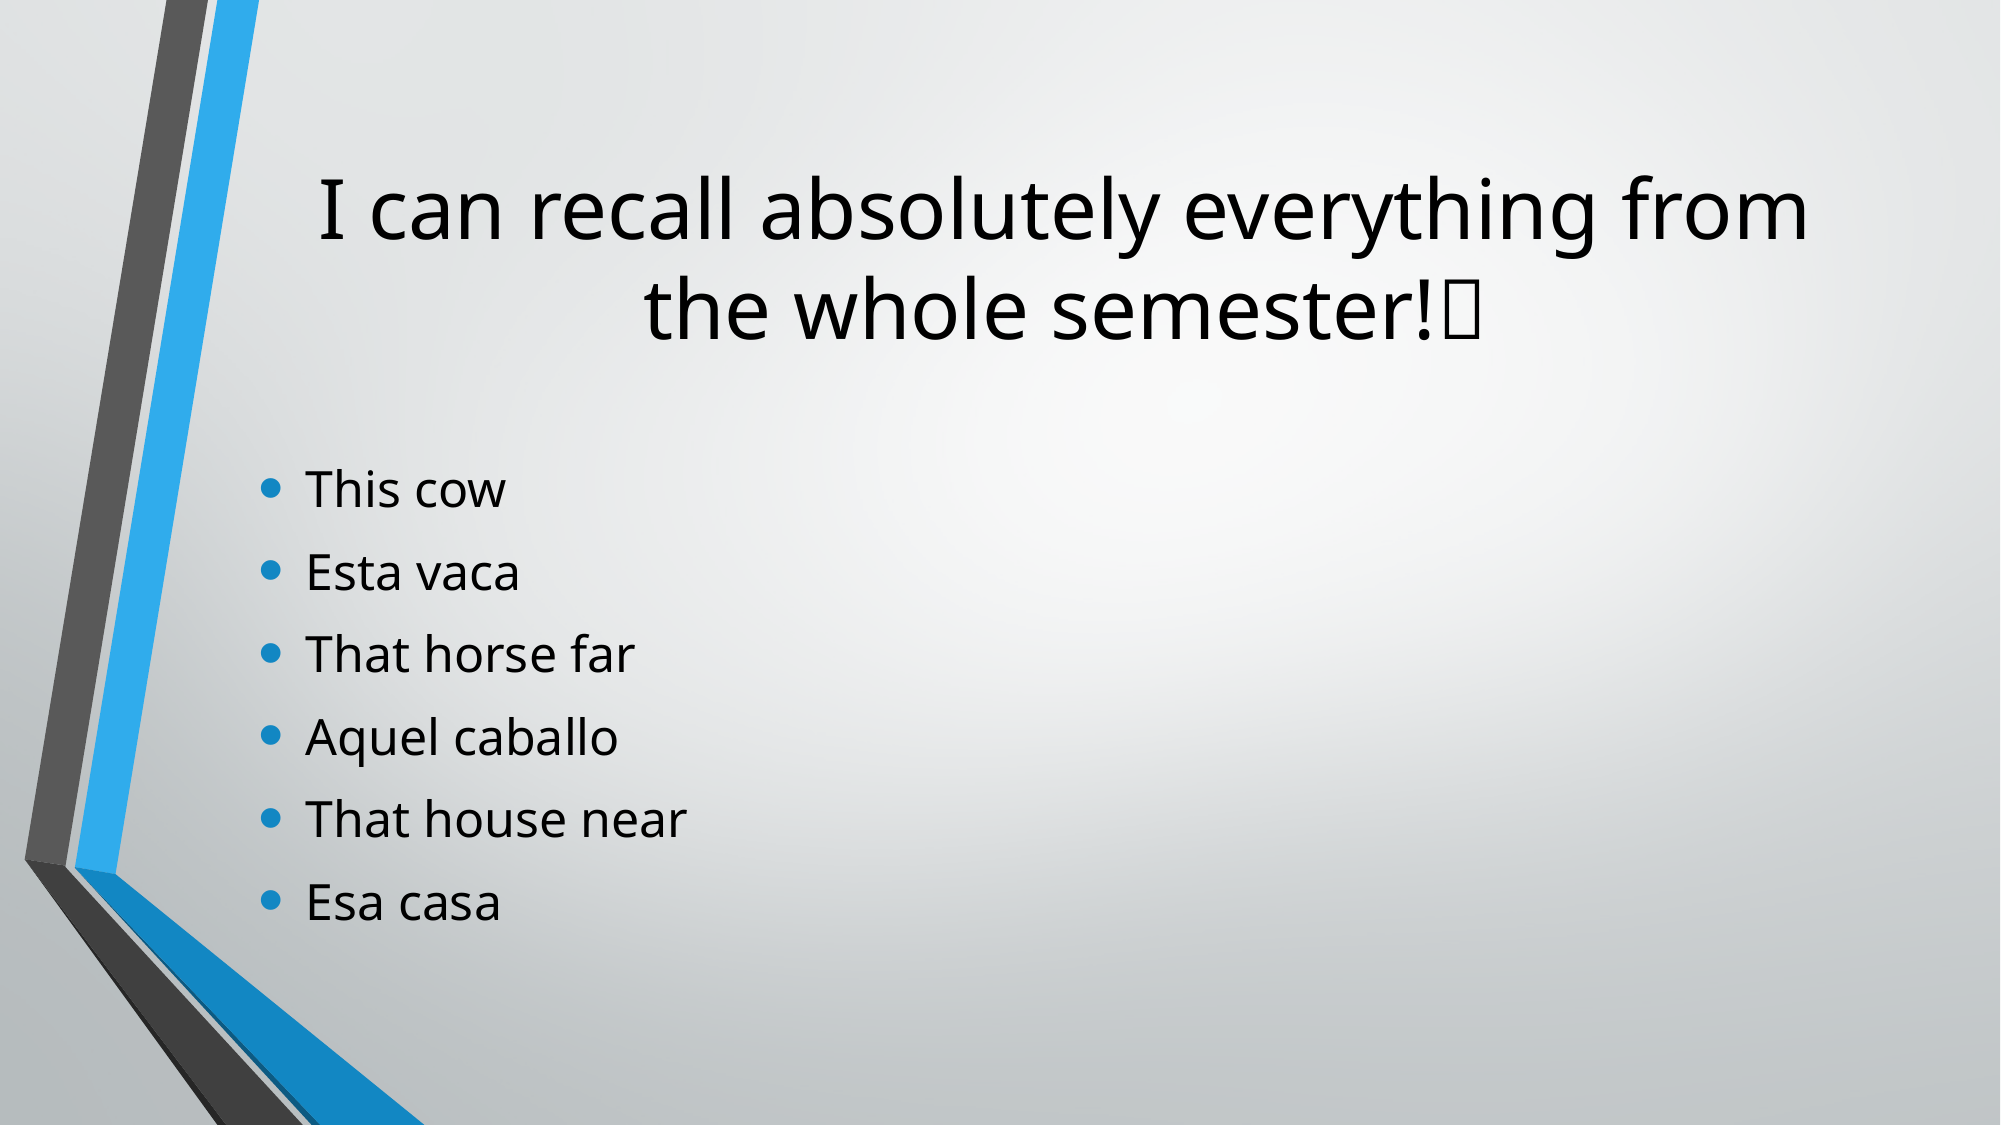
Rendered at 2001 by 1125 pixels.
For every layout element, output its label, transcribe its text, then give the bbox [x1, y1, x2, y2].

title I can recall absolutely everything from the whole semester! [243, 112, 1887, 400]
list This cow Esta vaca That horse far Aquel caballo That house near Esa casa [243, 437, 1887, 950]
